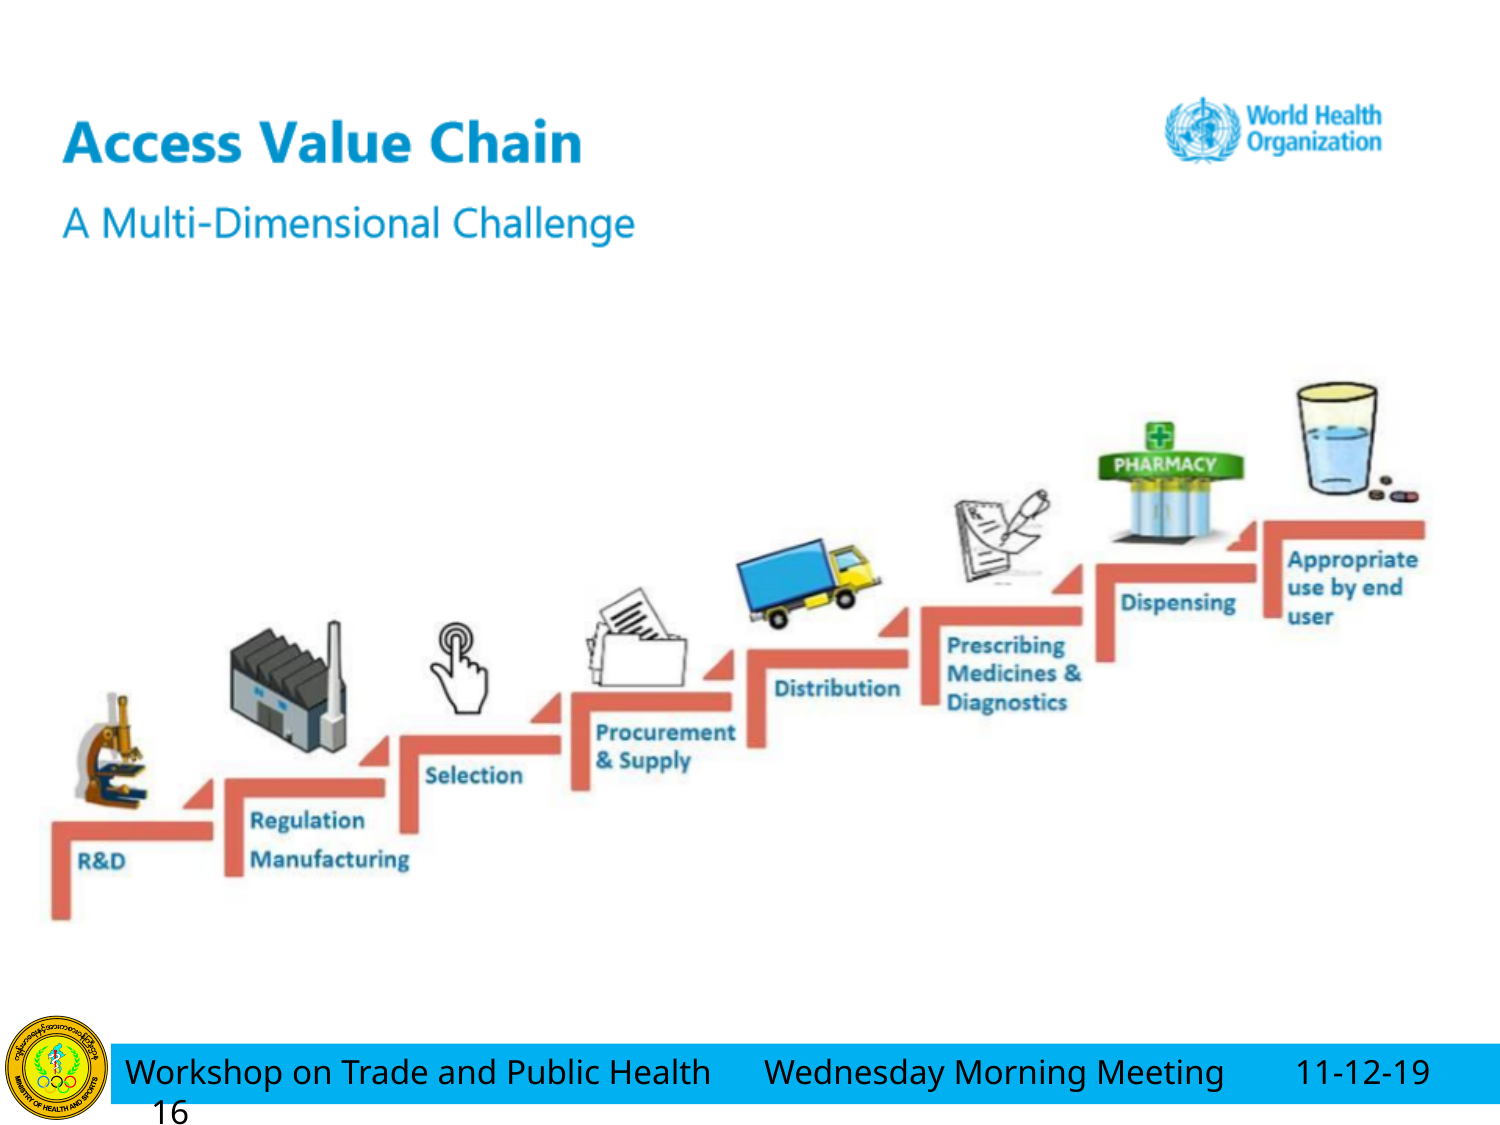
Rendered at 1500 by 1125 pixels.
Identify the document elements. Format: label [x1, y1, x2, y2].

picture [2, 1010, 111, 1125]
picture [27, 74, 1473, 1005]
